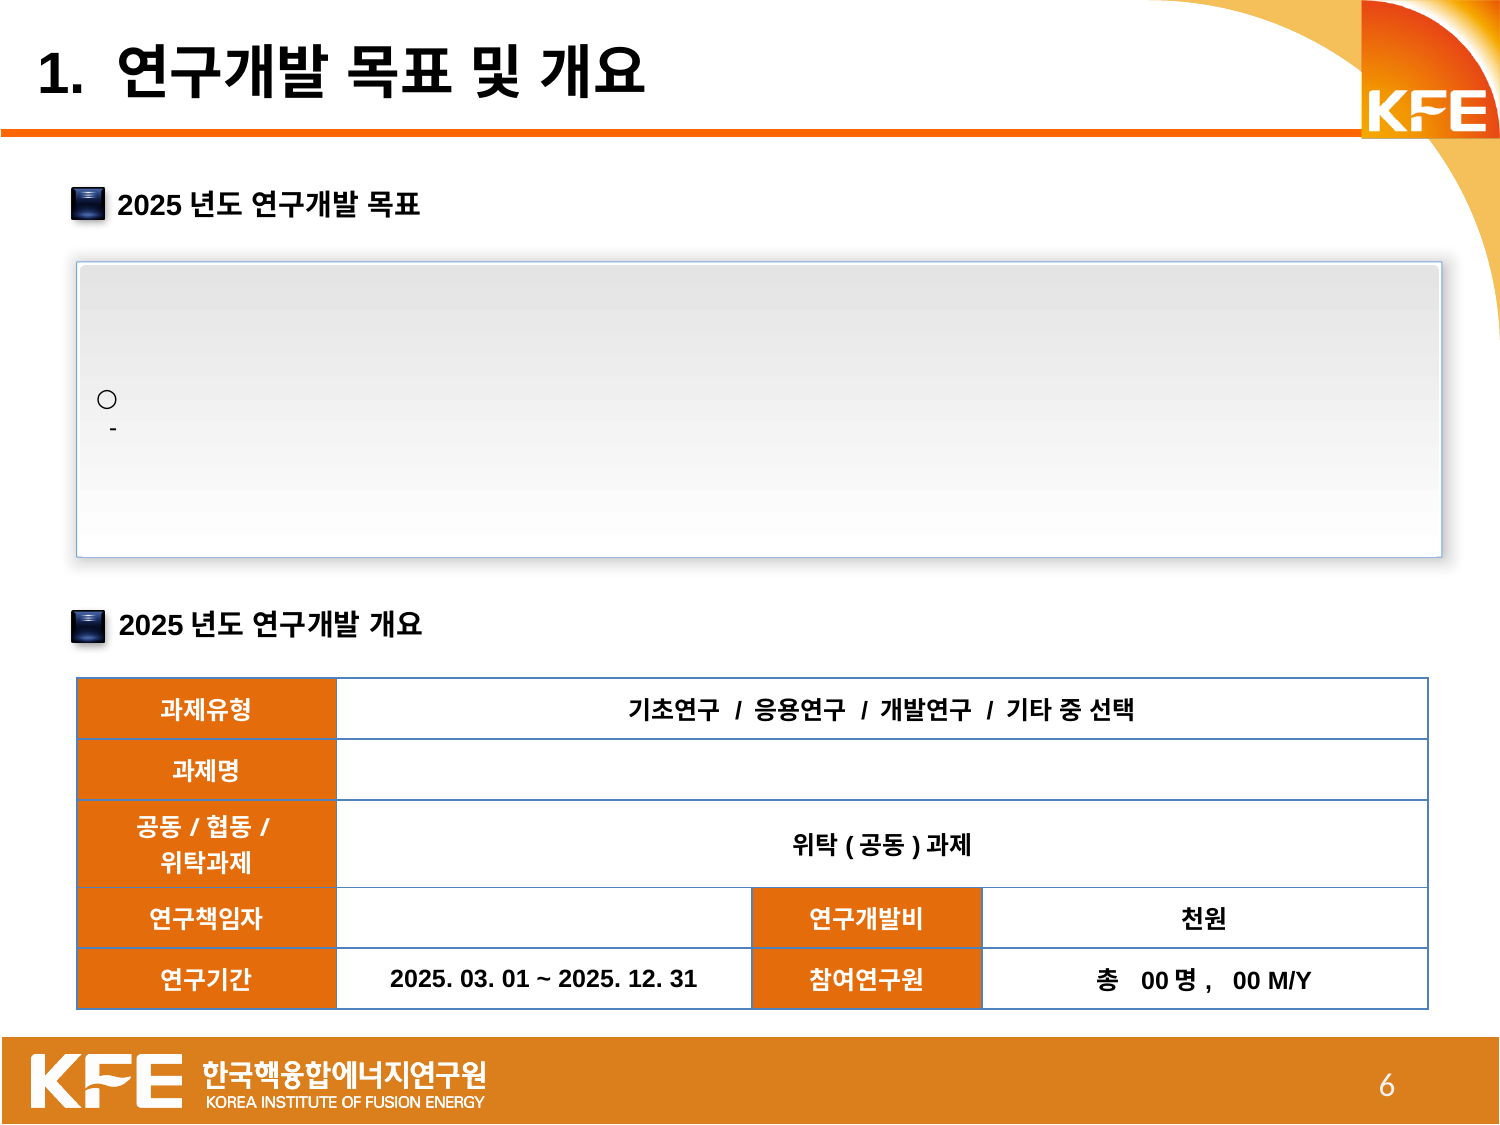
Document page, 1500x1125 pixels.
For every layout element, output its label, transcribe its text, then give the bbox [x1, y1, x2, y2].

table_cell 연구기간 [78, 949, 336, 1008]
table_cell [337, 740, 1427, 799]
text_box 2025년도 연구개발 개요 [104, 599, 505, 653]
text_box 2025년도 연구개발 목표 [102, 179, 504, 239]
table_cell 연구개발비 [753, 888, 981, 947]
text_box ○ - [79, 264, 1440, 558]
text_box [0, 0, 1500, 75]
picture [71, 609, 105, 643]
picture [1359, 75, 1500, 140]
table_header 기초연구 / 응용연구 / 개발연구 / 기타 중 선택 [337, 679, 1427, 738]
text_box [76, 261, 1442, 558]
picture [71, 186, 105, 220]
table_cell 공동/협동/위탁과제 [78, 801, 336, 887]
table_cell 참여연구원 [753, 949, 981, 1008]
table_cell 과제명 [78, 740, 336, 799]
text_box [79, 172, 1445, 239]
table_cell [337, 888, 751, 947]
table_cell 총 00명, 00 M/Y [983, 949, 1427, 1008]
table_cell 천원 [983, 888, 1427, 947]
table_cell 2025. 03. 01 ~ 2025. 12. 31 [337, 949, 751, 1008]
table_cell 연구책임자 [78, 888, 336, 947]
table_cell 위탁(공동)과제 [337, 801, 1427, 887]
table_header 과제유형 [78, 679, 336, 738]
